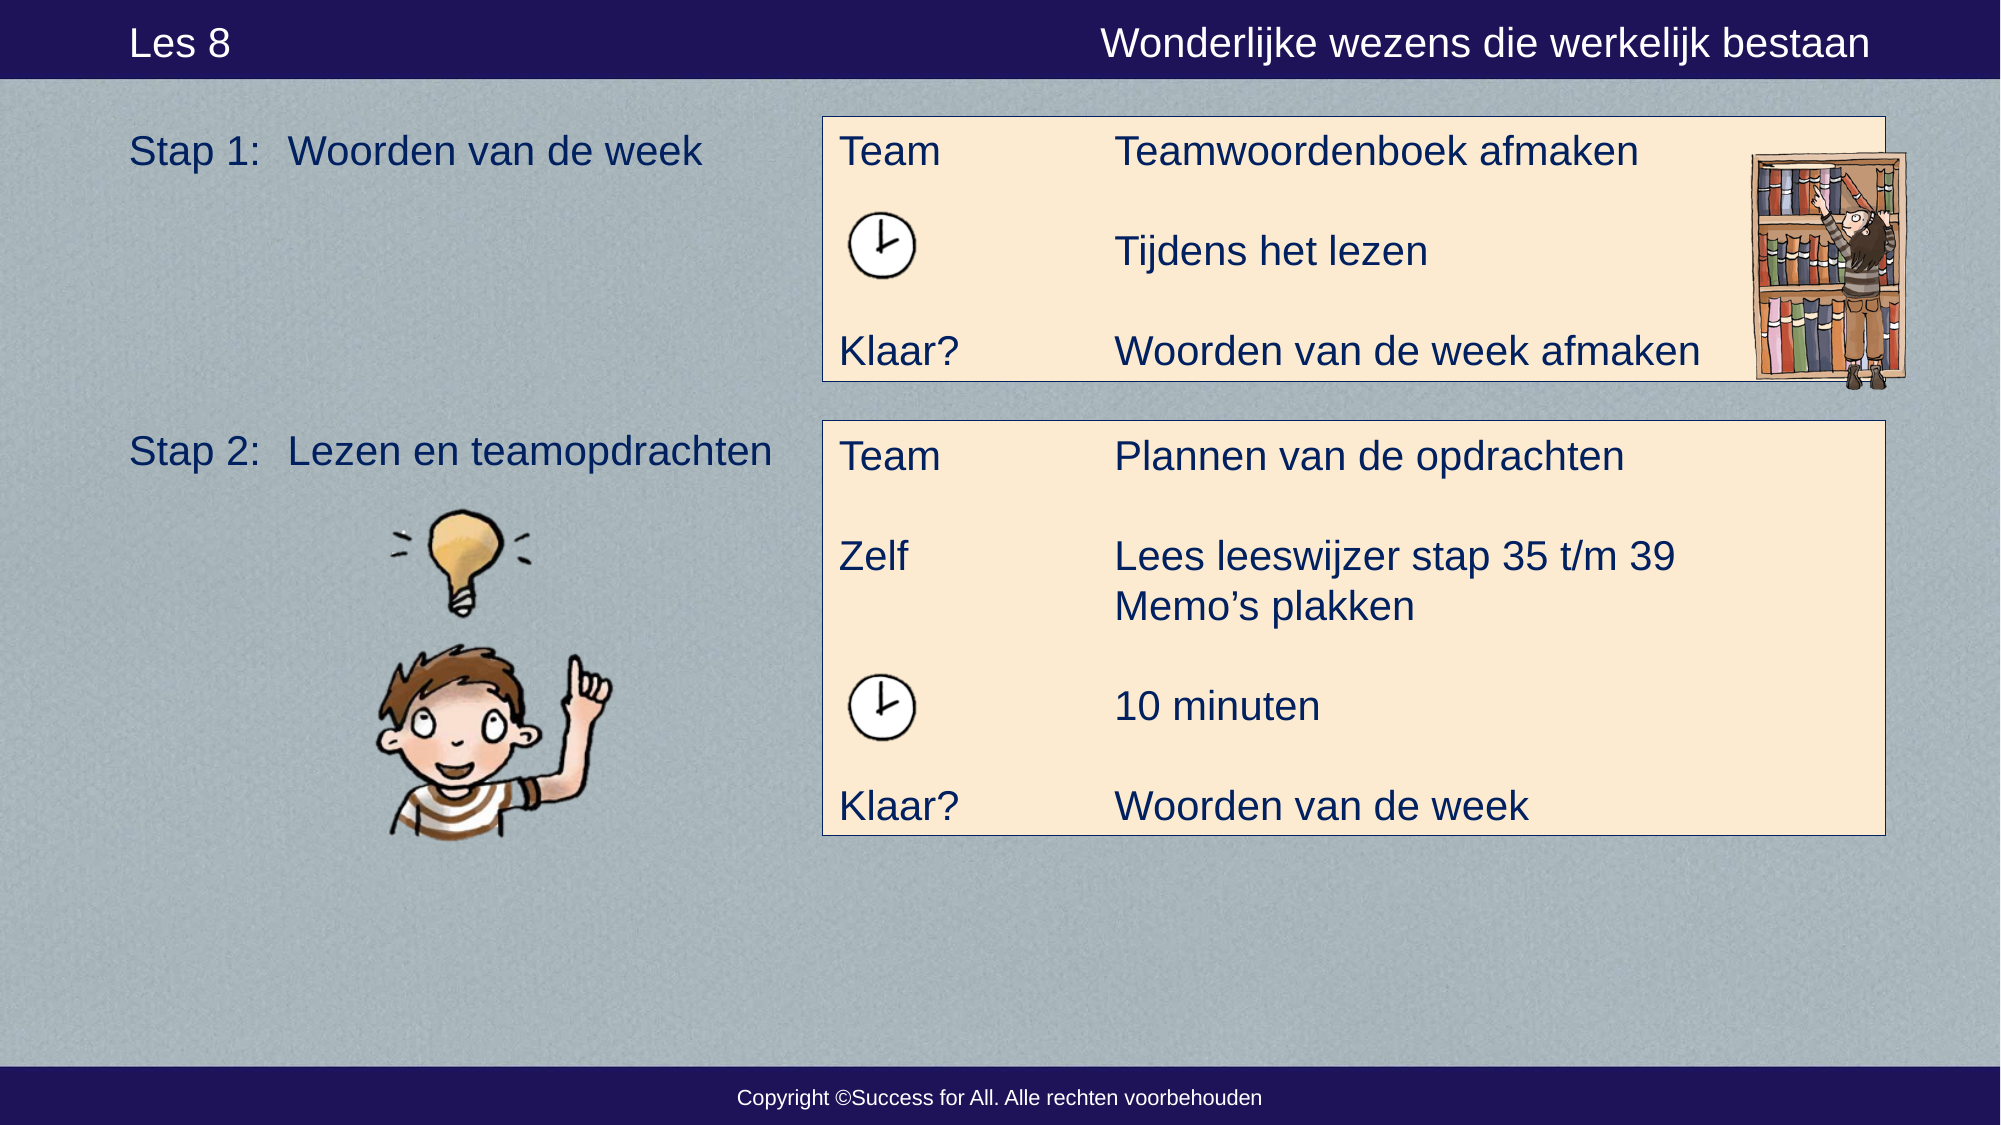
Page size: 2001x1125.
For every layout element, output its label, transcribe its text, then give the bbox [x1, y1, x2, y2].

text_box Wonderlijke wezens die werkelijk bestaan [999, 8, 1886, 73]
text_box Les 8 [114, 8, 354, 73]
text_box Stap 1: Woorden van de week Stap 2: Lezen en teamopdrachten [114, 116, 907, 532]
text_box Copyright ©Success for All. Alle rechten voorbehouden [0, 1076, 2000, 1125]
text_box Team Teamwoordenboek afmaken Tijdens het lezen Klaar? Woorden van de week afmaken [822, 116, 1886, 382]
picture [0, 0, 2001, 1125]
text_box Team Plannen van de opdrachten Zelf Lees leeswijzer stap 35 t/m 39 Memo’s plakken 10 minuten Klaar? Woorden van de week [822, 420, 1886, 836]
